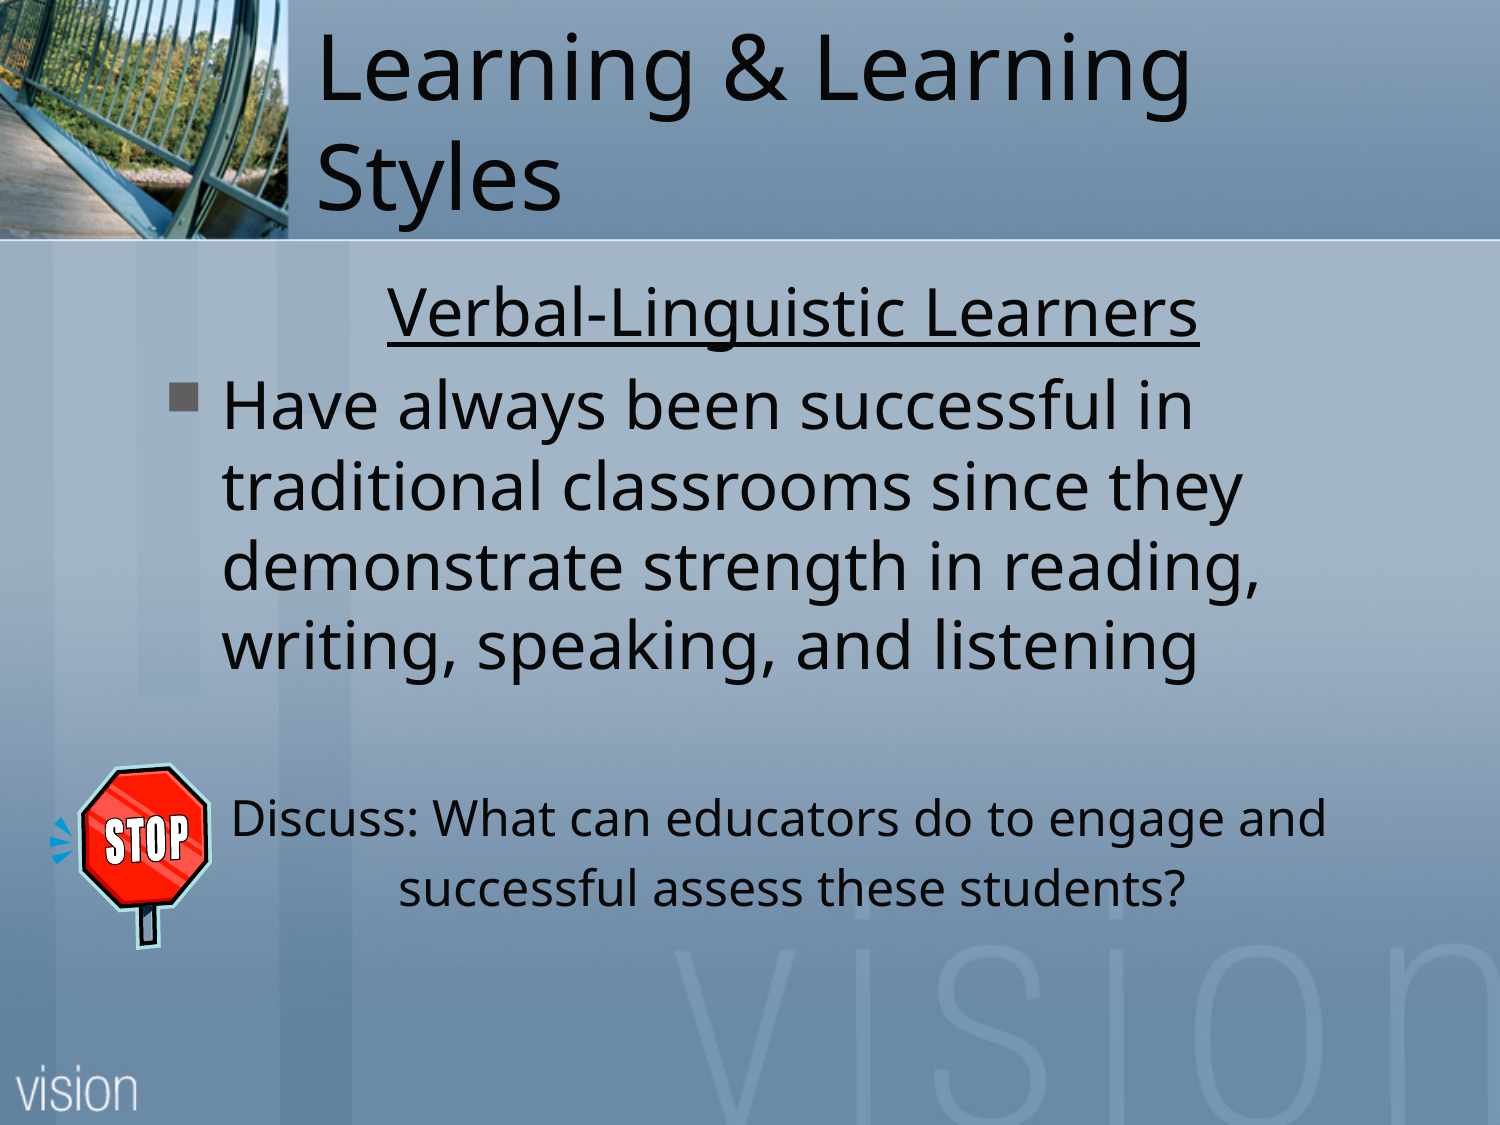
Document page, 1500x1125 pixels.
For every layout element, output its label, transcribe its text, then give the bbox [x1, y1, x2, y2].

list Verbal-Linguistic Learners Have always been successful in traditional classrooms since they demonstrate strength in reading, writing, speaking, and listening Discuss: What can educators do to engage and successful assess these students? [149, 262, 1438, 1096]
title Learning & Learning Styles [299, 30, 1462, 207]
picture [0, 0, 1500, 1125]
